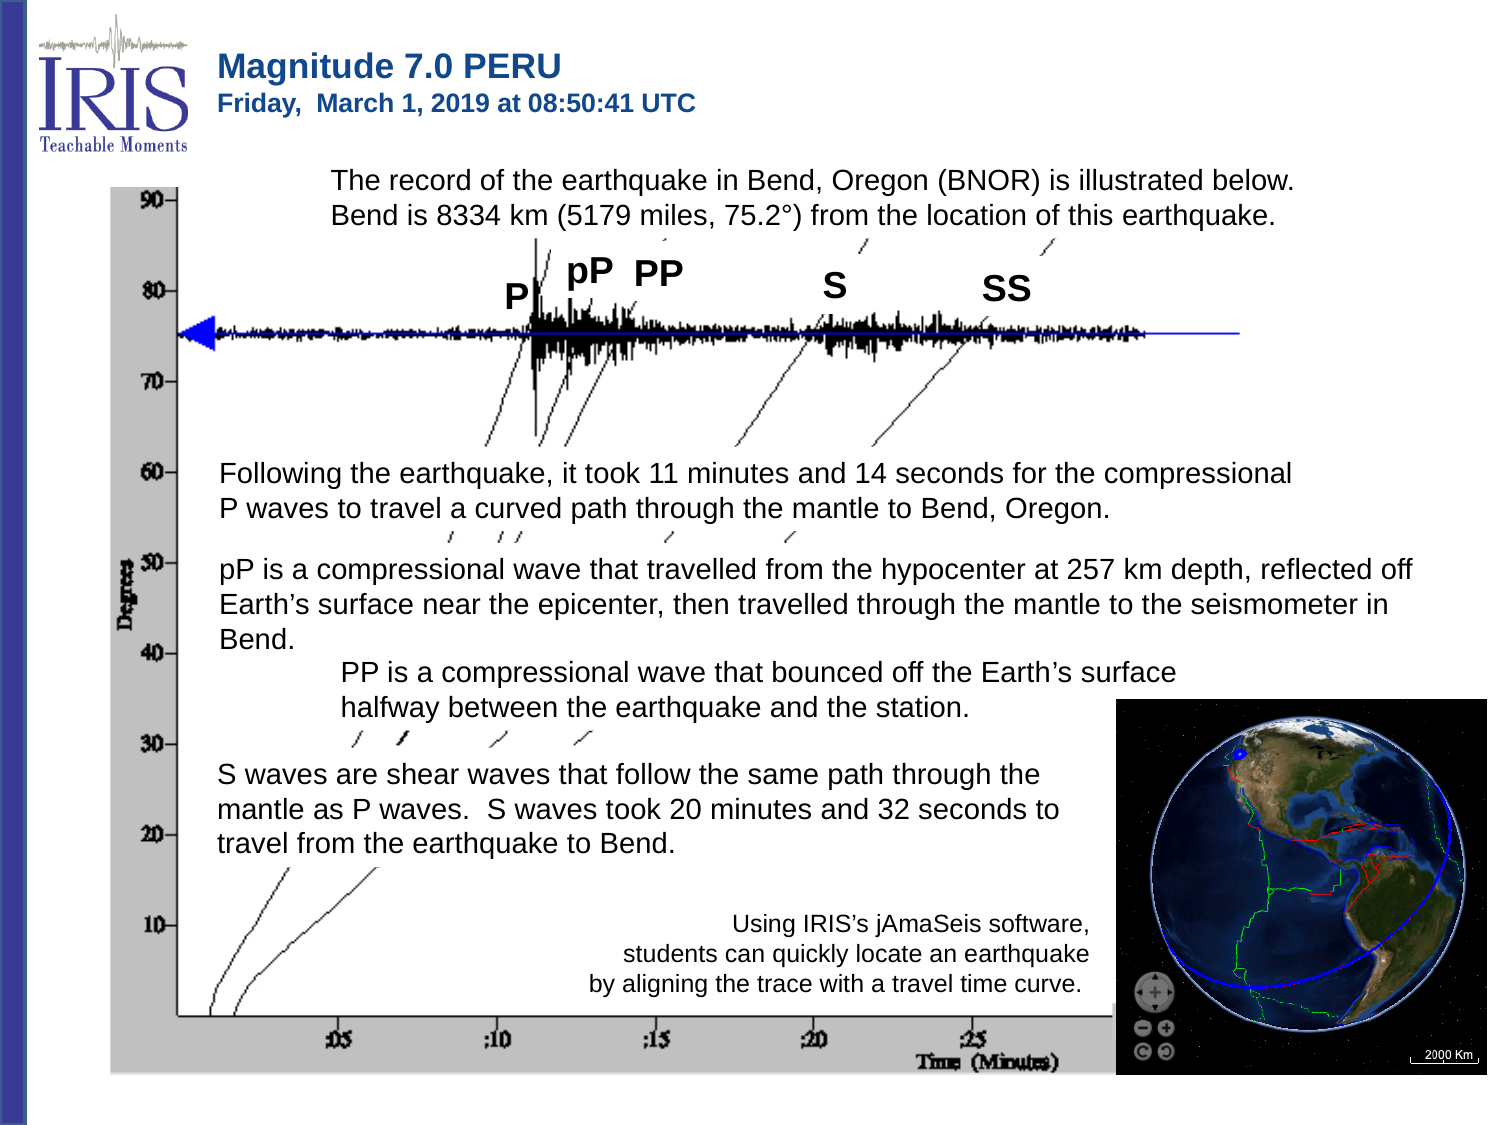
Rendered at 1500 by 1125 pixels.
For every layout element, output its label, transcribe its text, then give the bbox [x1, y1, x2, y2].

text_box The record of the earthquake in Bend, Oregon (BNOR) is illustrated below. Bend is 8334 km (5179 miles, 75.2°) from the location of this earthquake. [315, 153, 1355, 239]
text_box pP is a compressional wave that travelled from the hypocenter at 257 km depth, reflected off Earth’s surface near the epicenter, then travelled through the mantle to the seismometer in Bend. [1244, 542, 1487, 663]
text_box Following the earthquake, it took 11 minutes and 14 seconds for the compressional P waves to travel a curved path through the mantle to Bend, Oregon. [1244, 446, 1325, 532]
picture [39, 12, 188, 165]
text_box Magnitude 7.0 PERU Friday, March 1, 2019 at 08:50:41 UTC [202, 0, 1499, 125]
picture [110, 187, 1487, 1075]
text_box [0, 0, 27, 1125]
